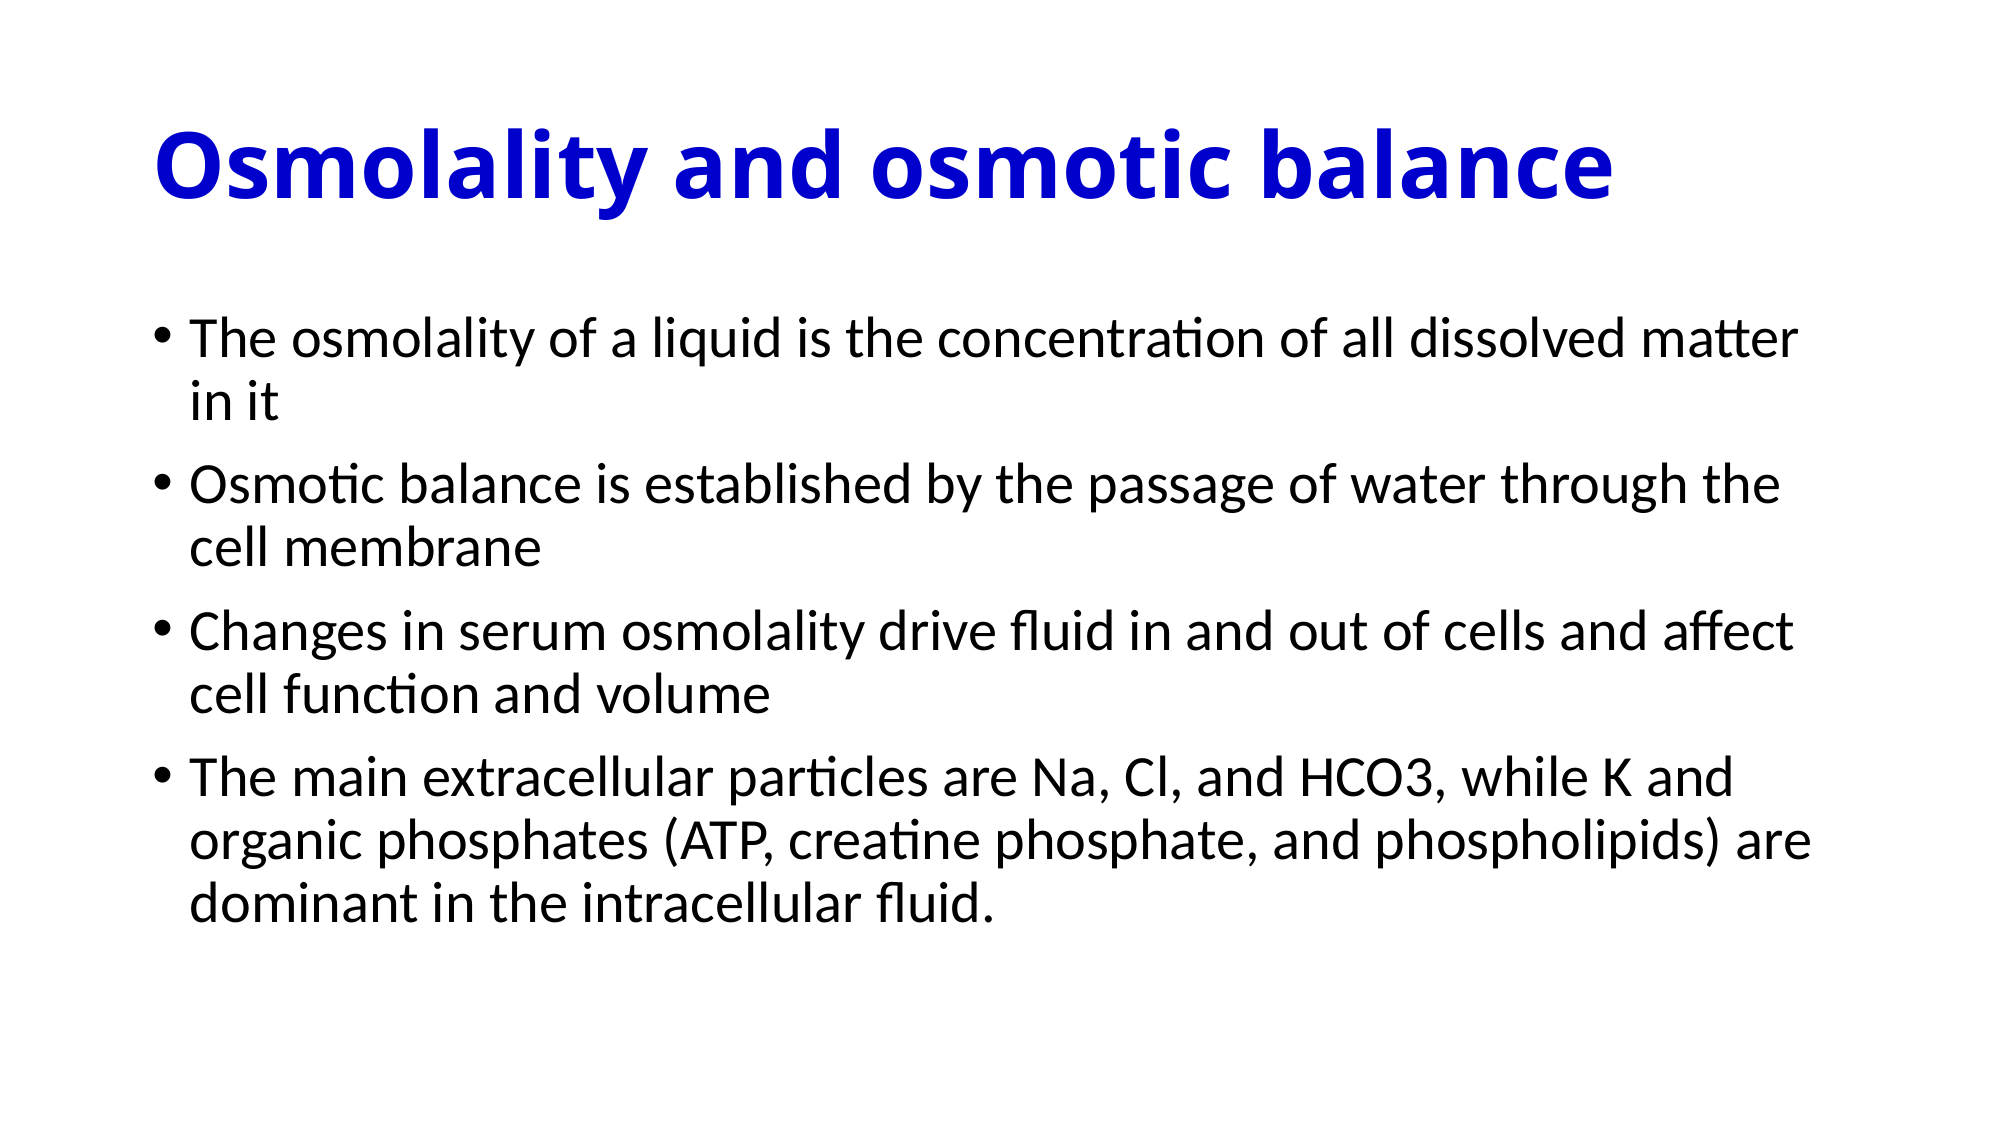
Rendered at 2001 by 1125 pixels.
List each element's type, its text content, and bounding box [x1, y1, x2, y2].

title Osmolality and osmotic balance [137, 59, 1863, 278]
list The osmolality of a liquid is the concentration of all dissolved matter in it Osmotic balance is established by the passage of water through the cell membrane Changes in serum osmolality drive fluid in and out of cells and affect cell function and volume The main extracellular particles are Na, Cl, and HCO3, while K and organic phosphates (ATP, creatine phosphate, and phospholipids) are dominant in the intracellular fluid. [137, 299, 1863, 1014]
